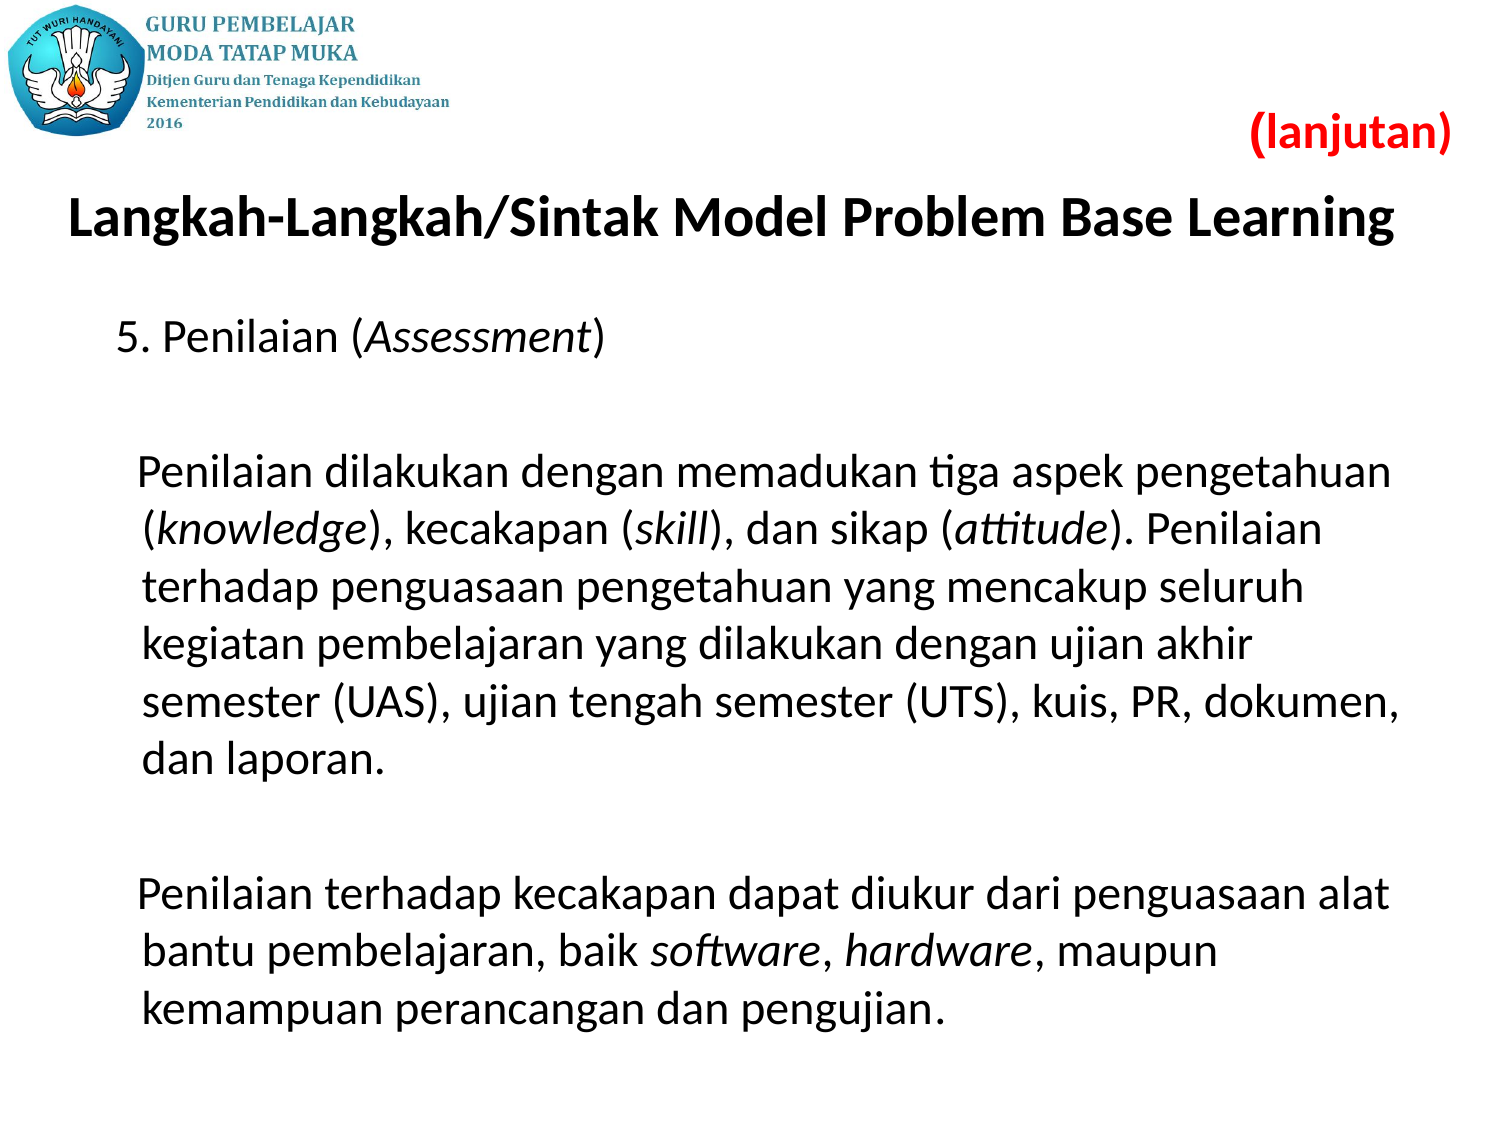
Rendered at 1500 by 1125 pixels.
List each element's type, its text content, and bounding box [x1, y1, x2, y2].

list 5. Penilaian (Assessment) Penilaian dilakukan dengan memadukan tiga aspek pengetahuan (knowledge), kecakapan (skill), dan sikap (attitude). Penilaian terhadap penguasaan pengetahuan yang mencakup seluruh kegiatan pembelajaran yang dilakukan dengan ujian akhir semester (UAS), ujian tengah semester (UTS), kuis, PR, dokumen, dan laporan. Penilaian terhadap kecakapan dapat diukur dari penguasaan alat bantu pembelajaran, baik software, hardware, maupun kemampuan perancangan dan pengujian. [100, 297, 1447, 1047]
picture [4, 0, 455, 139]
text_box Langkah-Langkah/Sintak Model Problem Base Learning [53, 160, 1457, 266]
